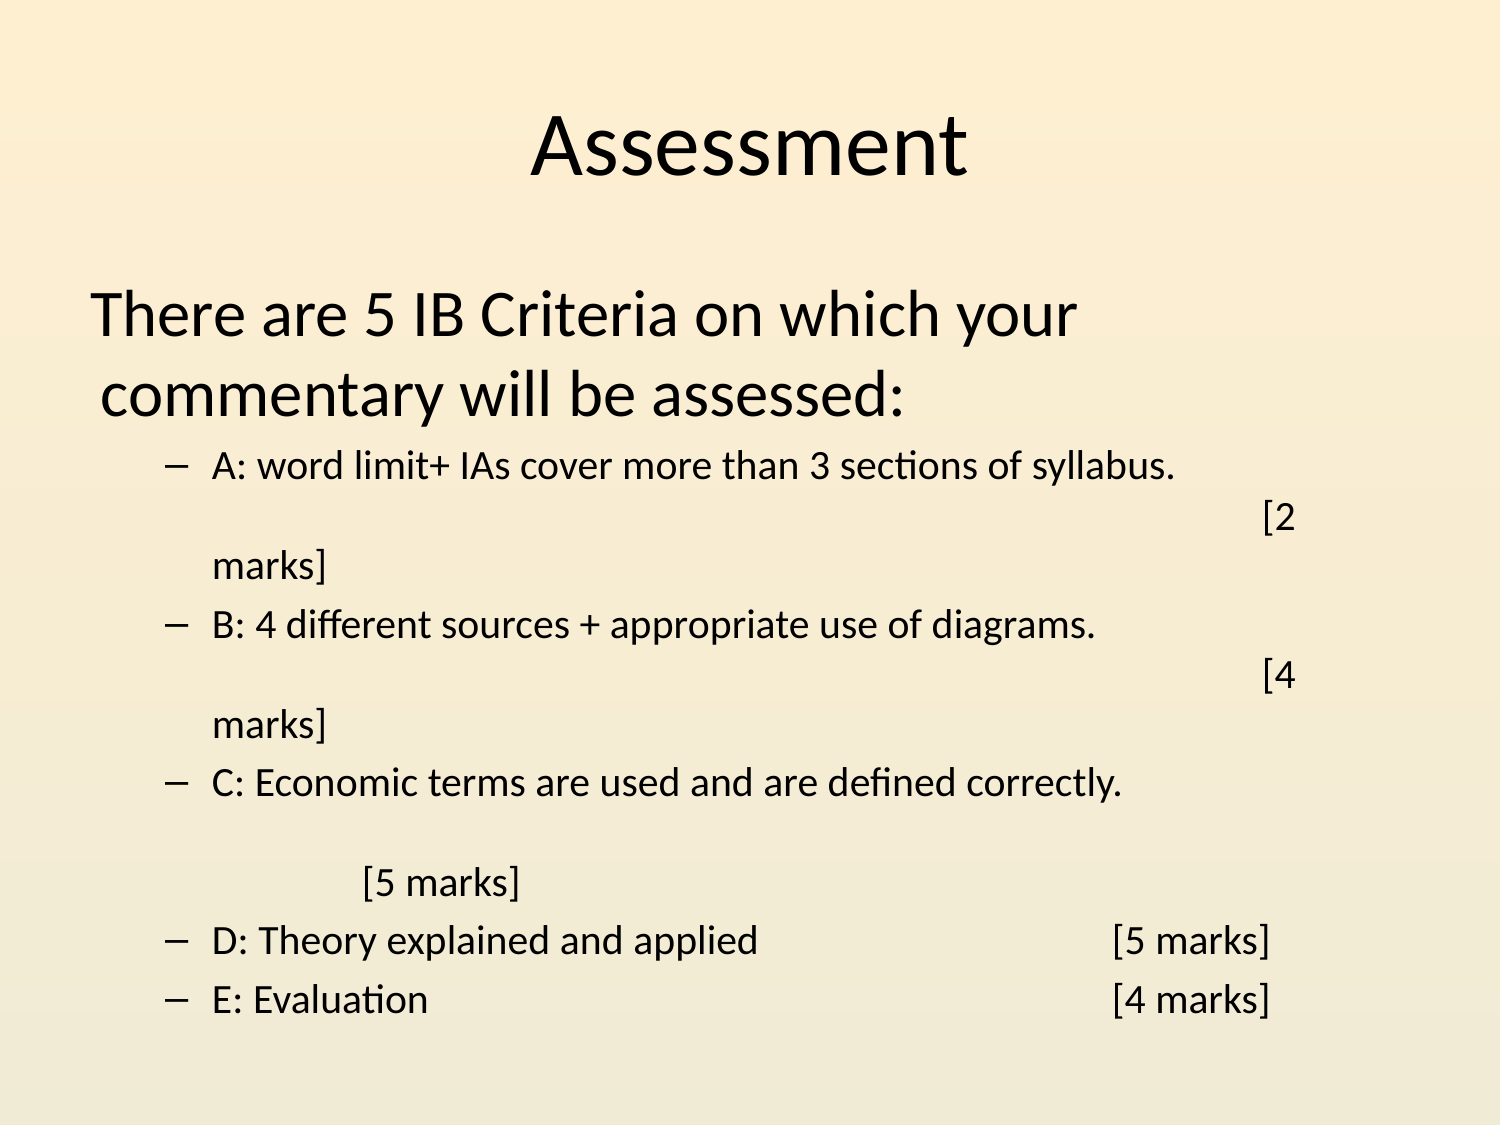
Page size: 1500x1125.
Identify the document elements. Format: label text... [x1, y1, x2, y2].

list There are 5 IB Criteria on which your commentary will be assessed: A: word limit+ IAs cover more than 3 sections of syllabus. [2 marks] B: 4 different sources + appropriate use of diagrams. [4 marks] C: Economic terms are used and are defined correctly. [5 marks] D: Theory explained and applied [5 marks] E: Evaluation [4 marks] [75, 262, 1425, 1005]
title Assessment [75, 45, 1425, 233]
